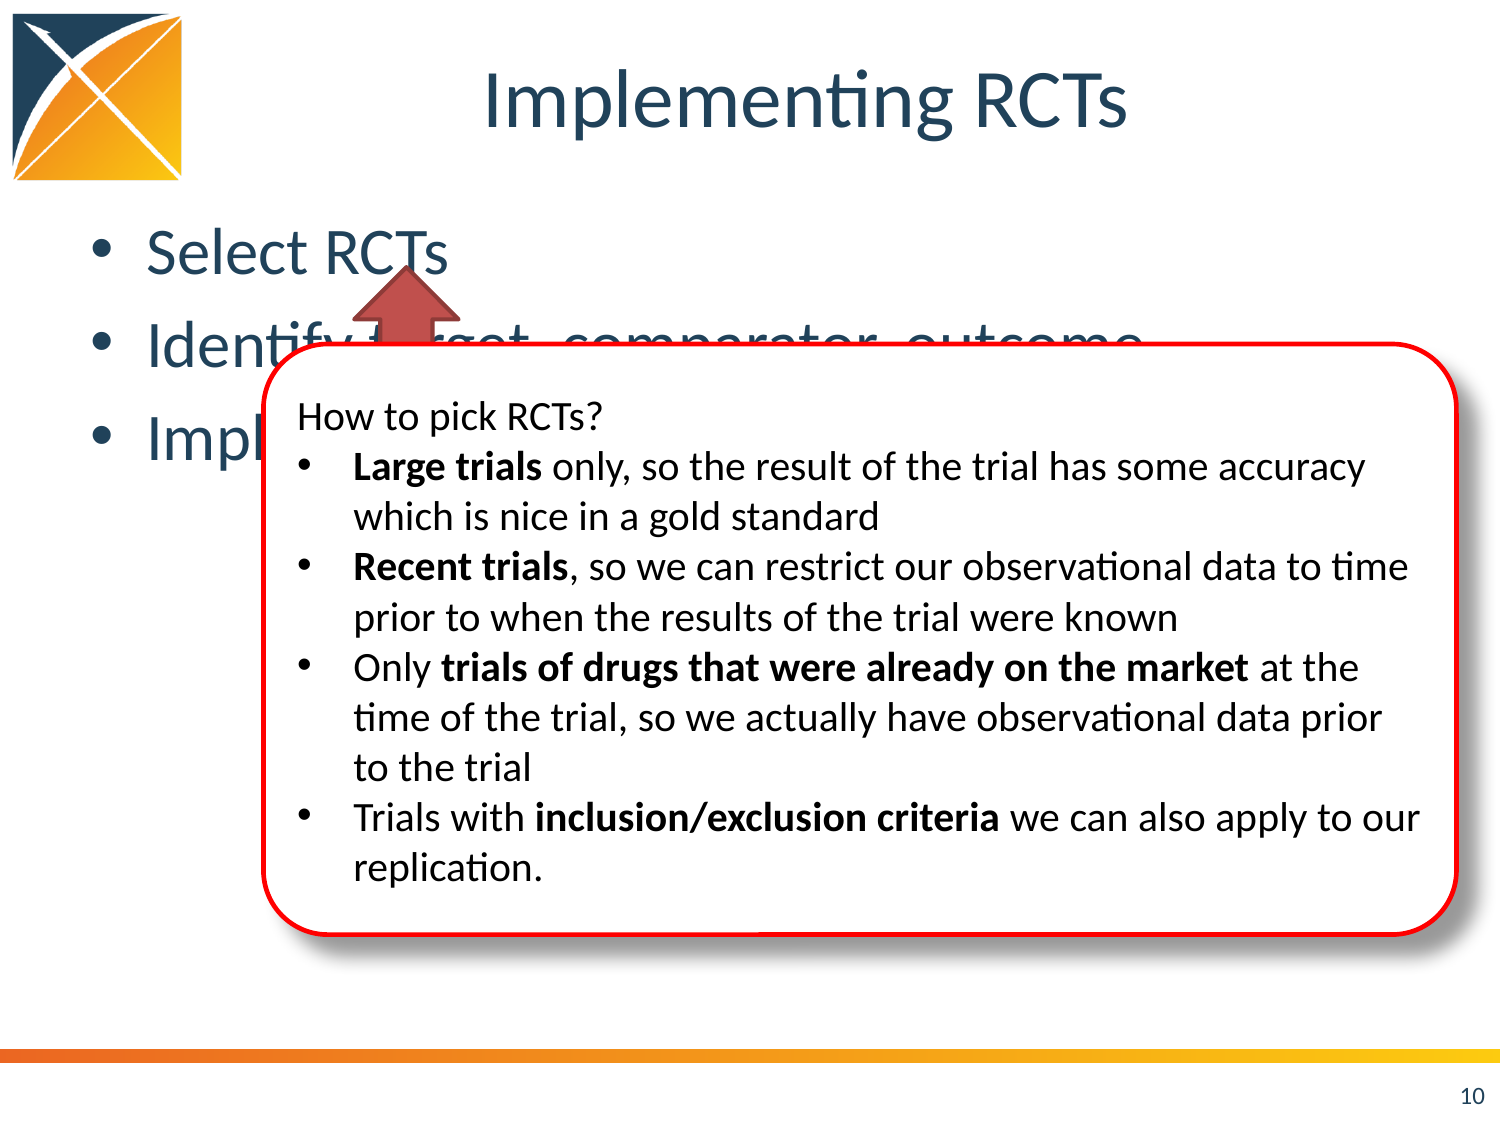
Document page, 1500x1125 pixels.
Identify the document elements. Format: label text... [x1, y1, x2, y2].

text_box How to pick RCTs? Large trials only, so the result of the trial has some accuracy which is nice in a gold standard Recent trials, so we can restrict our observational data to time prior to when the results of the trial were known Only trials of drugs that were already on the market at the time of the trial, so we actually have observational data prior to the trial Trials with inclusion/exclusion criteria we can also apply to our replication. [261, 341, 1459, 937]
picture [0, 0, 206, 200]
title Implementing RCTs [187, 24, 1425, 163]
text_box [352, 265, 461, 341]
list Select RCTs Identify target, comparator, outcome Implement inclusion criteria against CDM [75, 200, 1425, 1005]
slide_number 10 [1149, 1065, 1500, 1125]
